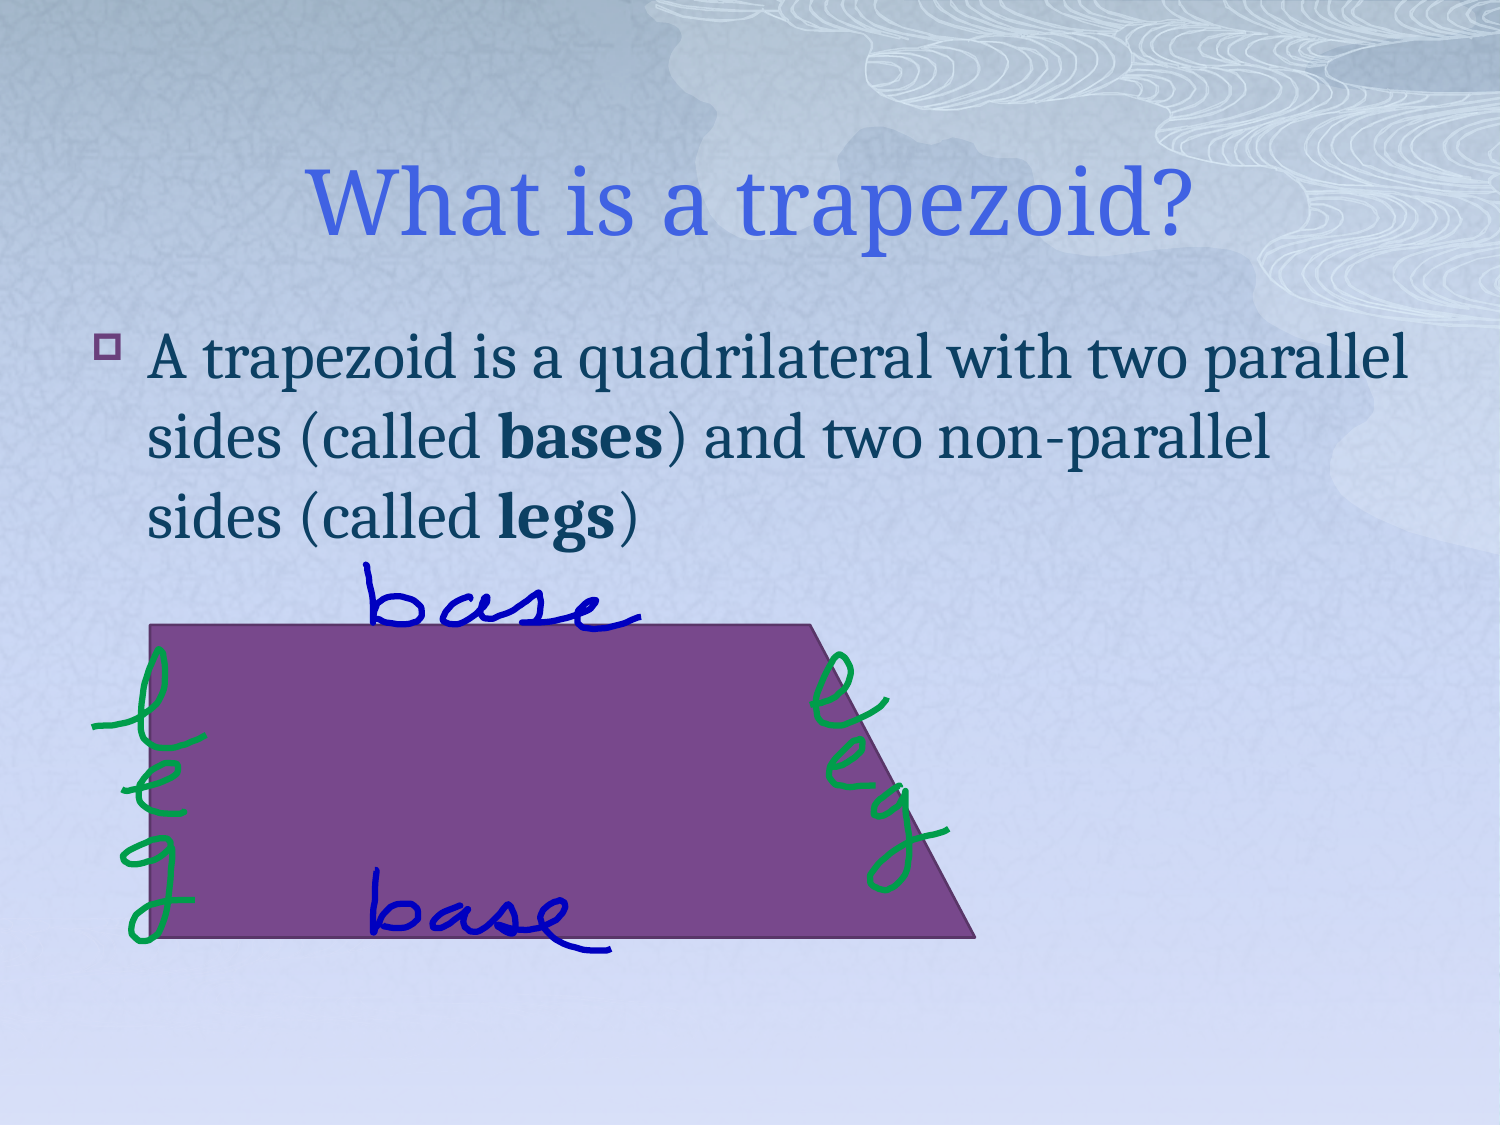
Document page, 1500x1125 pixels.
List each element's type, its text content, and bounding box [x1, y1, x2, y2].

text_box [148, 623, 977, 939]
text_box [372, 869, 419, 934]
text_box [828, 738, 876, 788]
text_box [121, 762, 185, 815]
title What is a trapezoid? [75, 105, 1425, 293]
text_box [91, 648, 207, 749]
text_box [809, 653, 888, 726]
text_box [869, 785, 949, 891]
text_box [432, 899, 612, 952]
text_box [365, 564, 423, 625]
text_box [122, 837, 195, 942]
text_box [442, 592, 642, 630]
list A trapezoid is a quadrilateral with two parallel sides (called bases) and two non-parallel sides (called legs) [76, 304, 1430, 1032]
